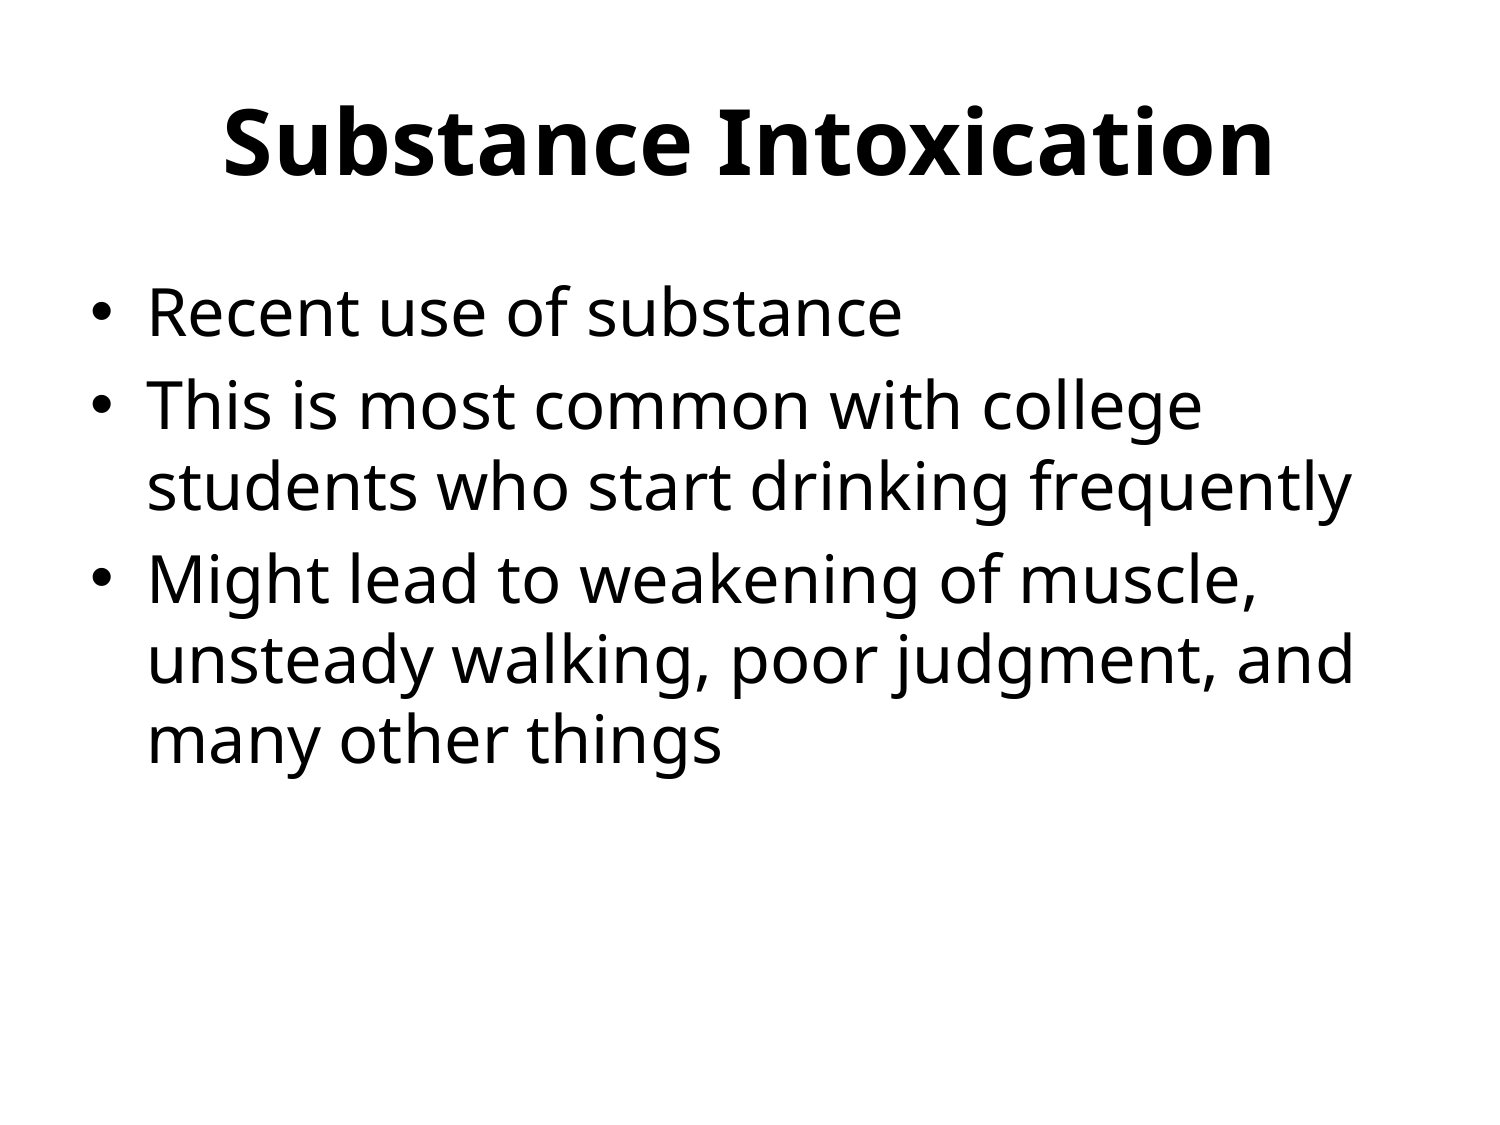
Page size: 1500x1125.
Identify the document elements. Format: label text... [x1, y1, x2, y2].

list Recent use of substance This is most common with college students who start drinking frequently Might lead to weakening of muscle, unsteady walking, poor judgment, and many other things [75, 262, 1425, 1005]
title Substance Intoxication [75, 45, 1425, 233]
